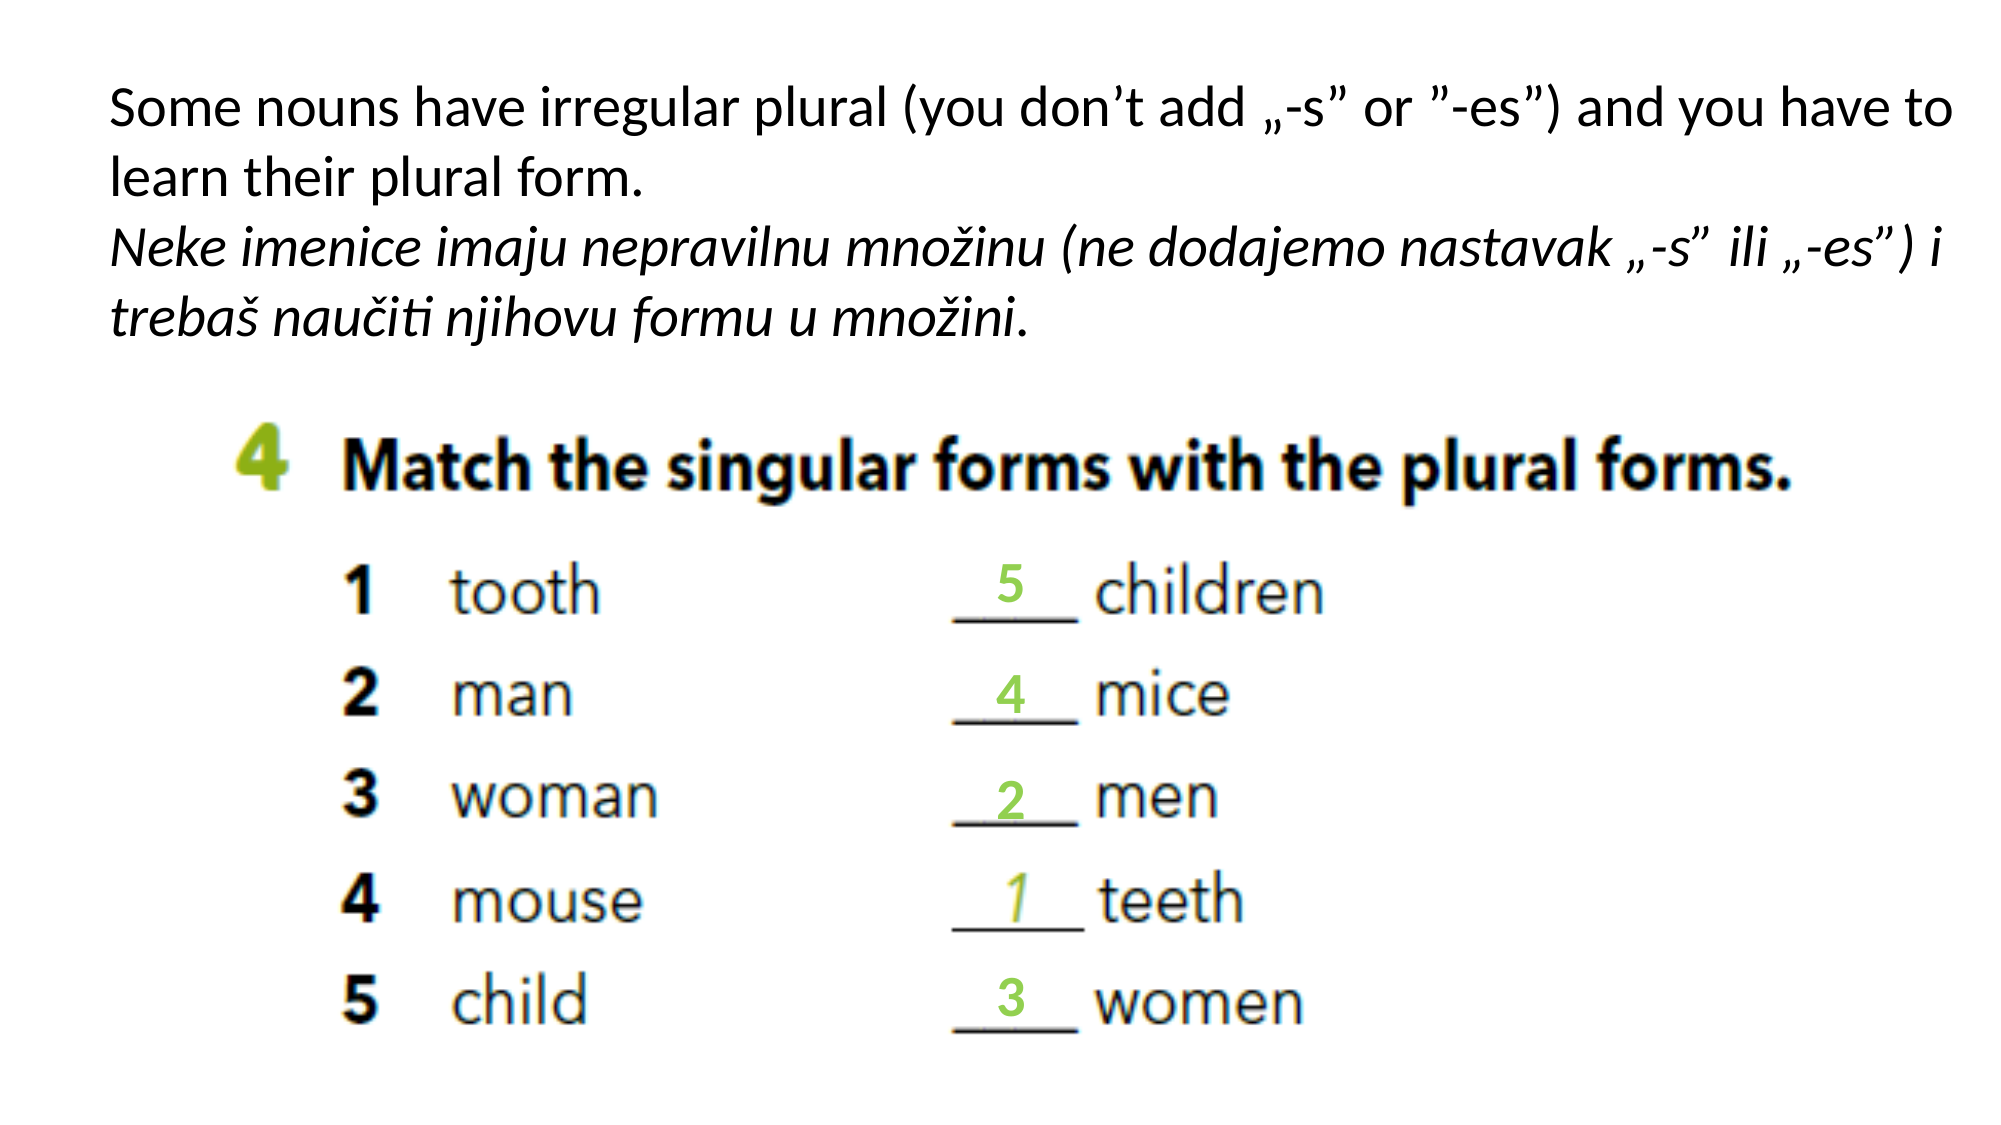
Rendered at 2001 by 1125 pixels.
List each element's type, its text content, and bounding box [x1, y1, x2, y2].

picture [216, 399, 1810, 1096]
text_box Some nouns have irregular plural (you don’t add „-s” or ”-es”) and you have to learn their plural form. Neke imenice imaju nepravilnu množinu (ne dodajemo nastavak „-s” ili „-es”) i trebaš naučiti njihovu formu u množini. [94, 60, 1977, 356]
